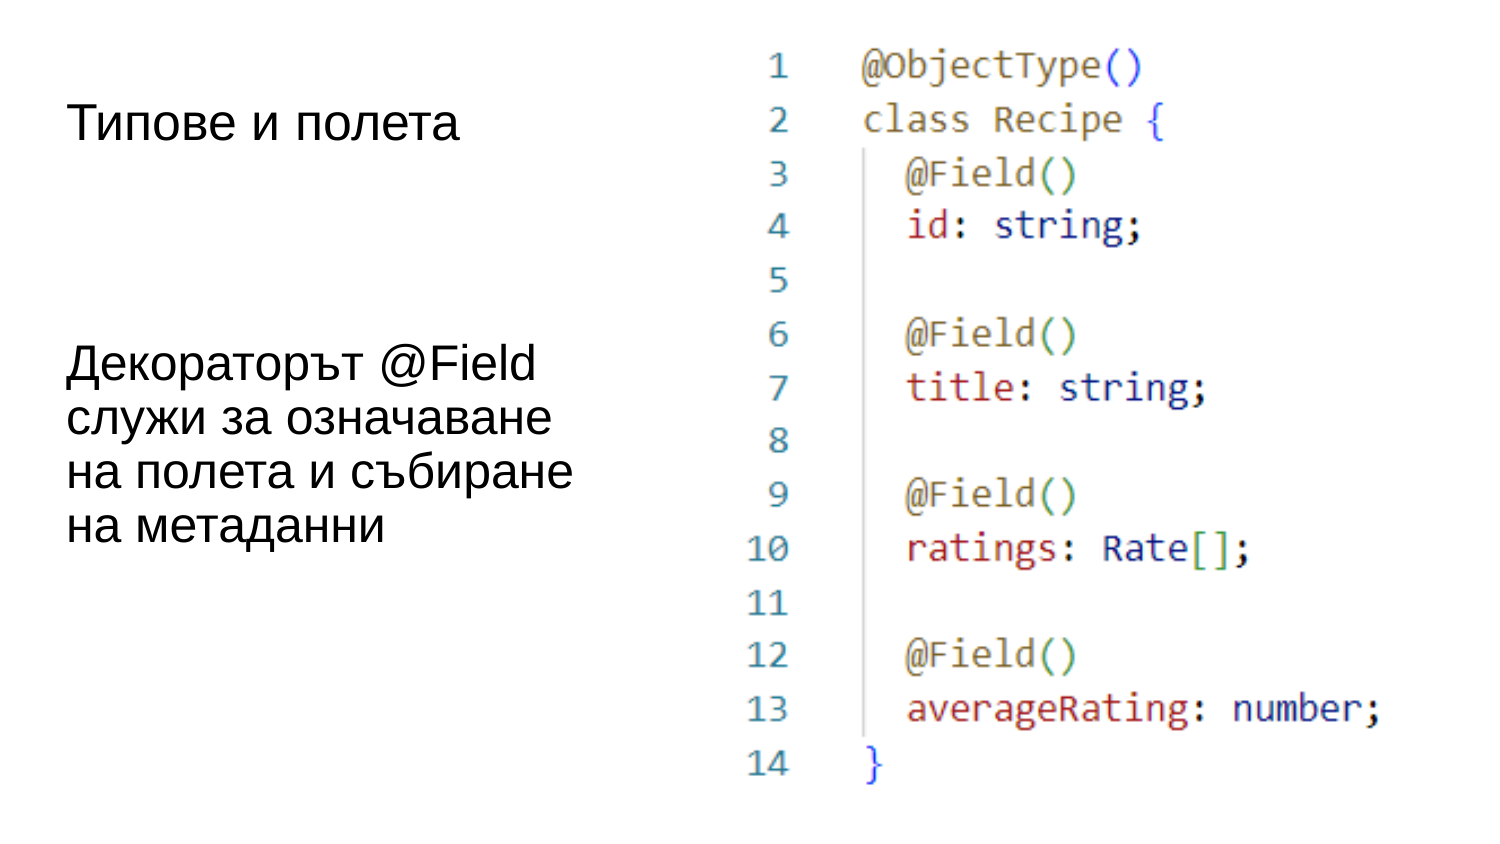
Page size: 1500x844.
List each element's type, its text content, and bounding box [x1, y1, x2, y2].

picture [734, 40, 1405, 803]
list Декораторът @Field служи за означаване на полета и събиране на метаданни [51, 322, 608, 682]
title Типове и полета [51, 72, 572, 167]
